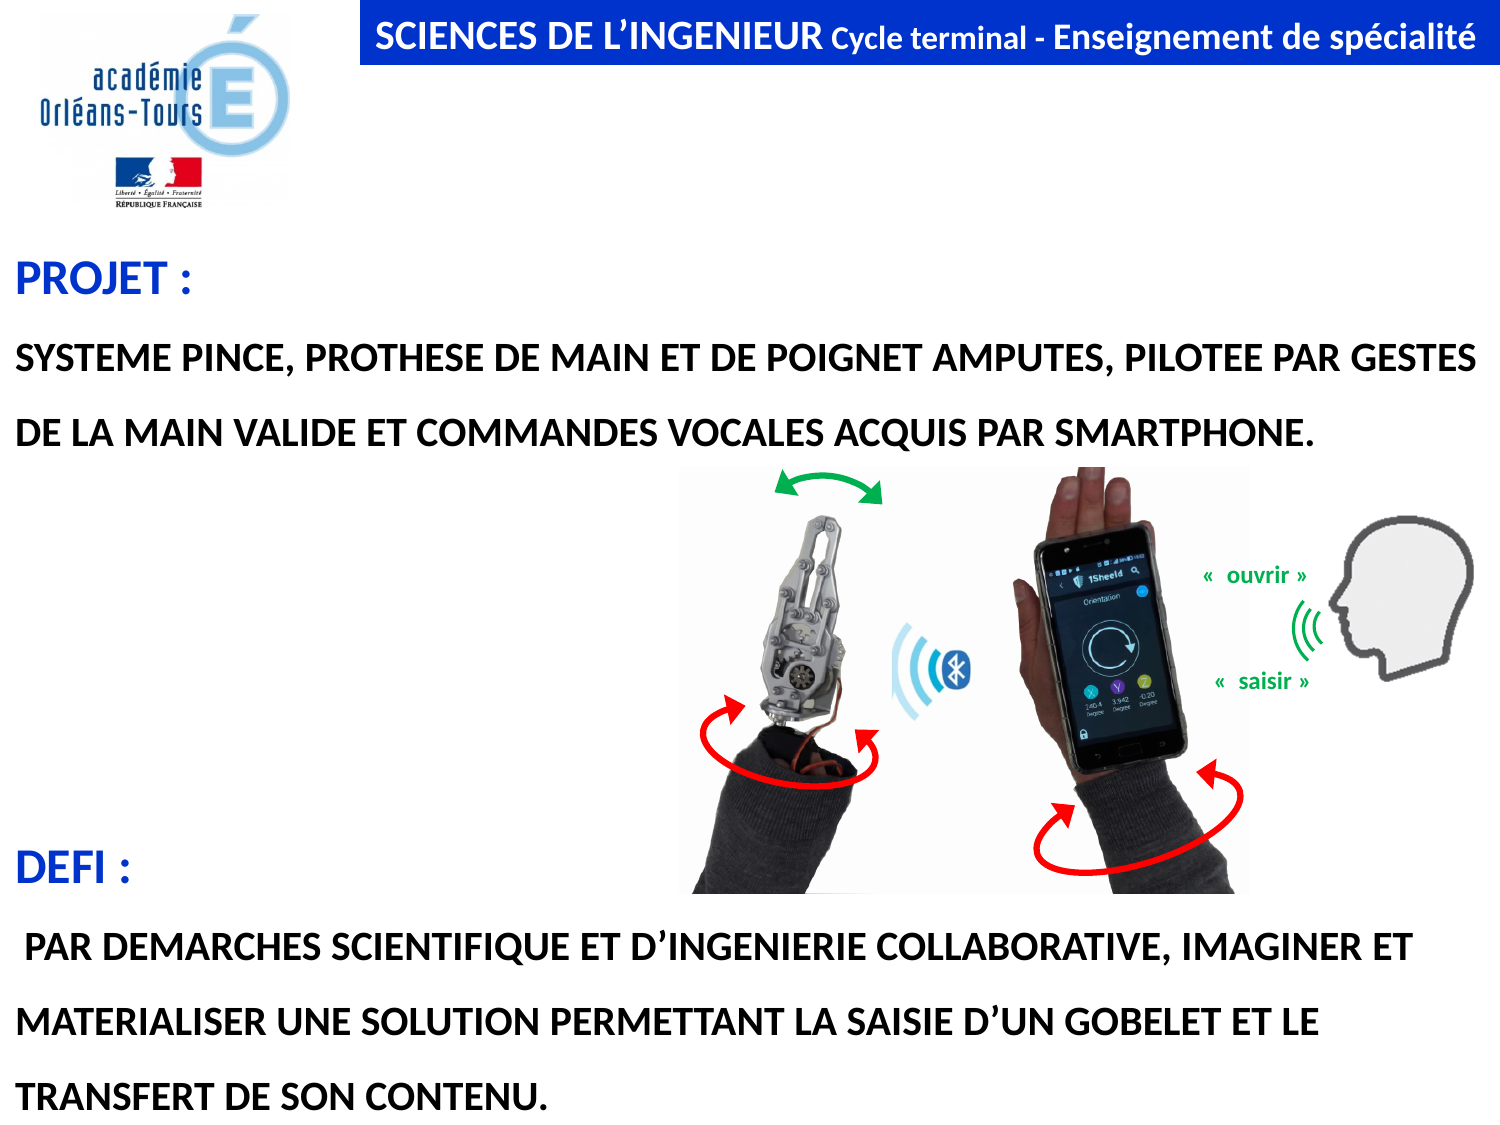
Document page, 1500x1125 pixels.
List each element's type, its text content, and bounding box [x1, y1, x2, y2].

picture [38, 13, 290, 208]
picture [678, 467, 1250, 894]
picture [1328, 514, 1474, 682]
text_box PROJET : SYSTEME PINCE, PROTHESE DE MAIN ET DE POIGNET AMPUTES, PILOTEE PAR GESTES DE LA MAIN VALIDE ET COMMANDES VOCALES ACQUIS PAR SMARTPHONE. [0, 207, 1500, 463]
text_box DEFI : PAR DEMARCHES SCIENTIFIQUE ET D’INGENIERIE COLLABORATIVE, IMAGINER ET MATERIALISER UNE SOLUTION PERMETTANT LA SAISIE D’UN GOBELET ET LE TRANSFERT DE SON CONTENU. [0, 796, 1500, 1125]
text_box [1293, 585, 1378, 671]
text_box « saisir » [1255, 656, 1353, 702]
text_box SCIENCES DE L’INGENIEUR Cycle terminal - Enseignement de spécialité [360, 0, 1500, 65]
text_box « ouvrir » [1255, 550, 1323, 596]
